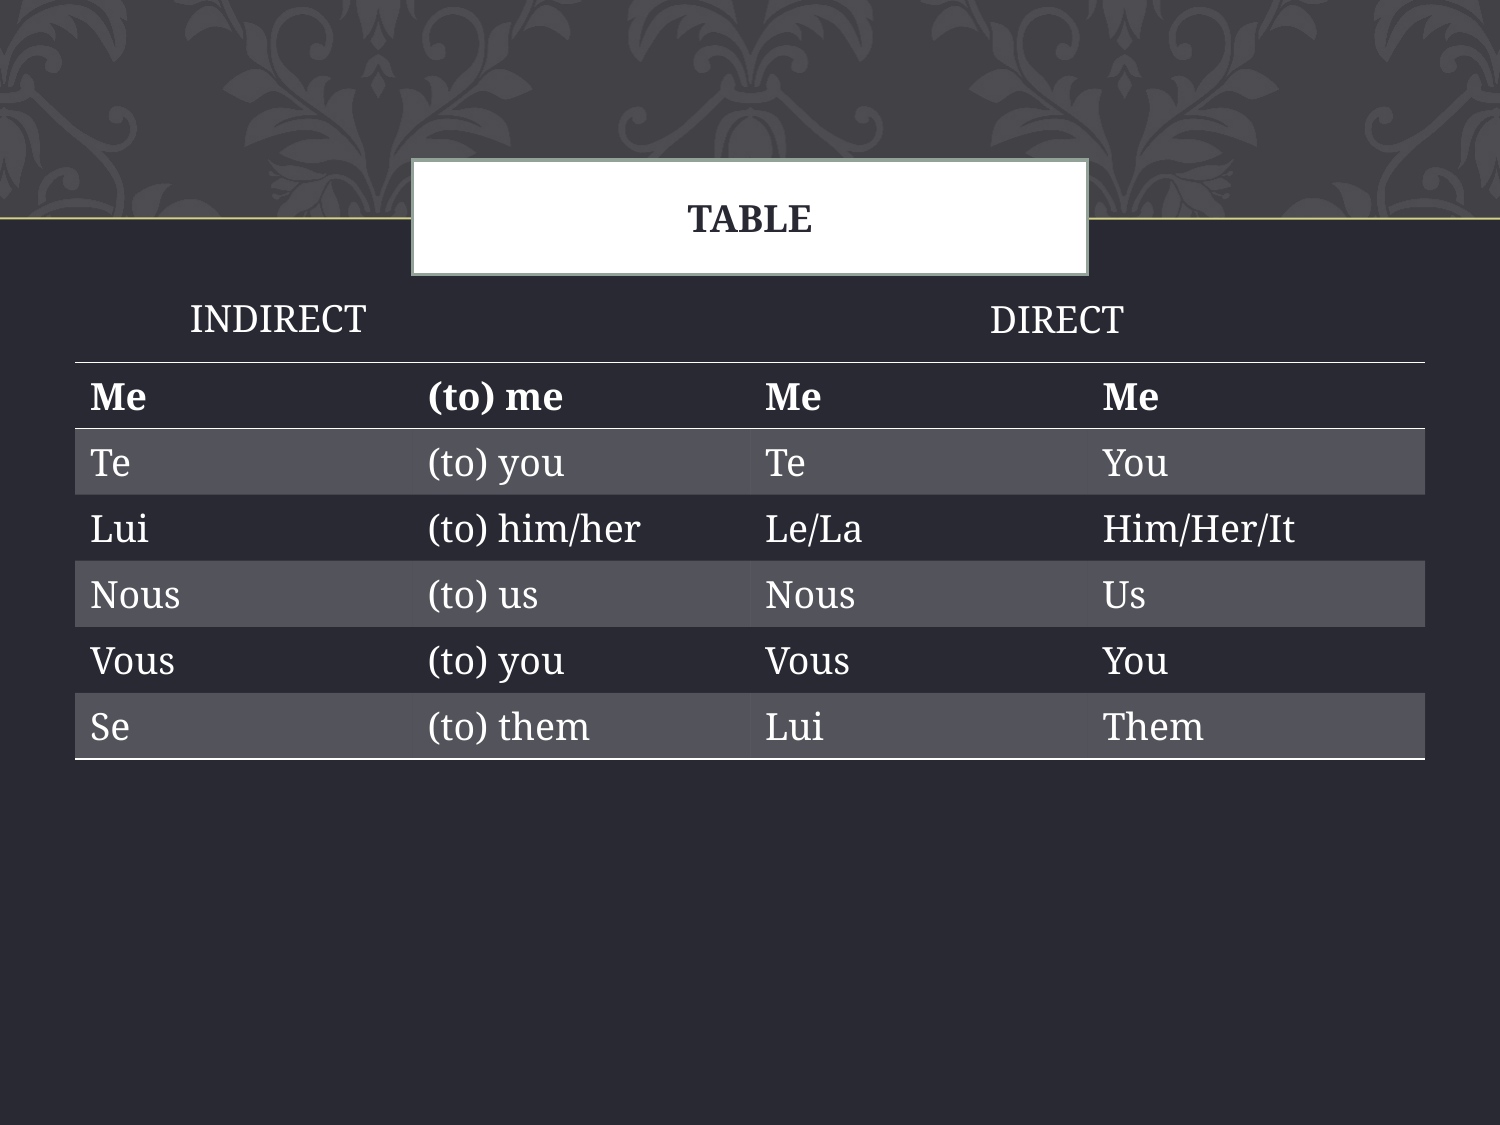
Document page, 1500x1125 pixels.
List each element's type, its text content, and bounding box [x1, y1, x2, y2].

table_cell (to) him/her [413, 495, 750, 561]
table_cell Lui [750, 693, 1088, 758]
table_cell Te [750, 429, 1088, 495]
text_box DIRECT [974, 288, 1500, 349]
table_cell Them [1088, 693, 1425, 758]
table_cell Vous [750, 627, 1088, 693]
table_cell You [1088, 627, 1425, 693]
text_box INDIRECT [174, 287, 500, 348]
table_cell Lui [75, 495, 413, 561]
table_cell (to) you [413, 627, 750, 693]
table_cell You [1088, 429, 1425, 495]
table_cell Nous [75, 561, 413, 627]
table_cell Vous [75, 627, 413, 693]
table_header Me [1088, 363, 1425, 428]
table_cell Le/La [750, 495, 1088, 561]
table_header (to) me [413, 363, 750, 428]
table_cell Te [75, 429, 413, 495]
title Table [411, 158, 1089, 276]
table_cell Se [75, 693, 413, 758]
table_header Me [75, 363, 413, 428]
table_cell (to) you [413, 429, 750, 495]
table_cell Him/Her/It [1088, 495, 1425, 561]
table_cell Nous [750, 561, 1088, 627]
table_header Me [750, 363, 1088, 428]
table_cell Us [1088, 561, 1425, 627]
table_cell (to) them [413, 693, 750, 758]
table_cell (to) us [413, 561, 750, 627]
